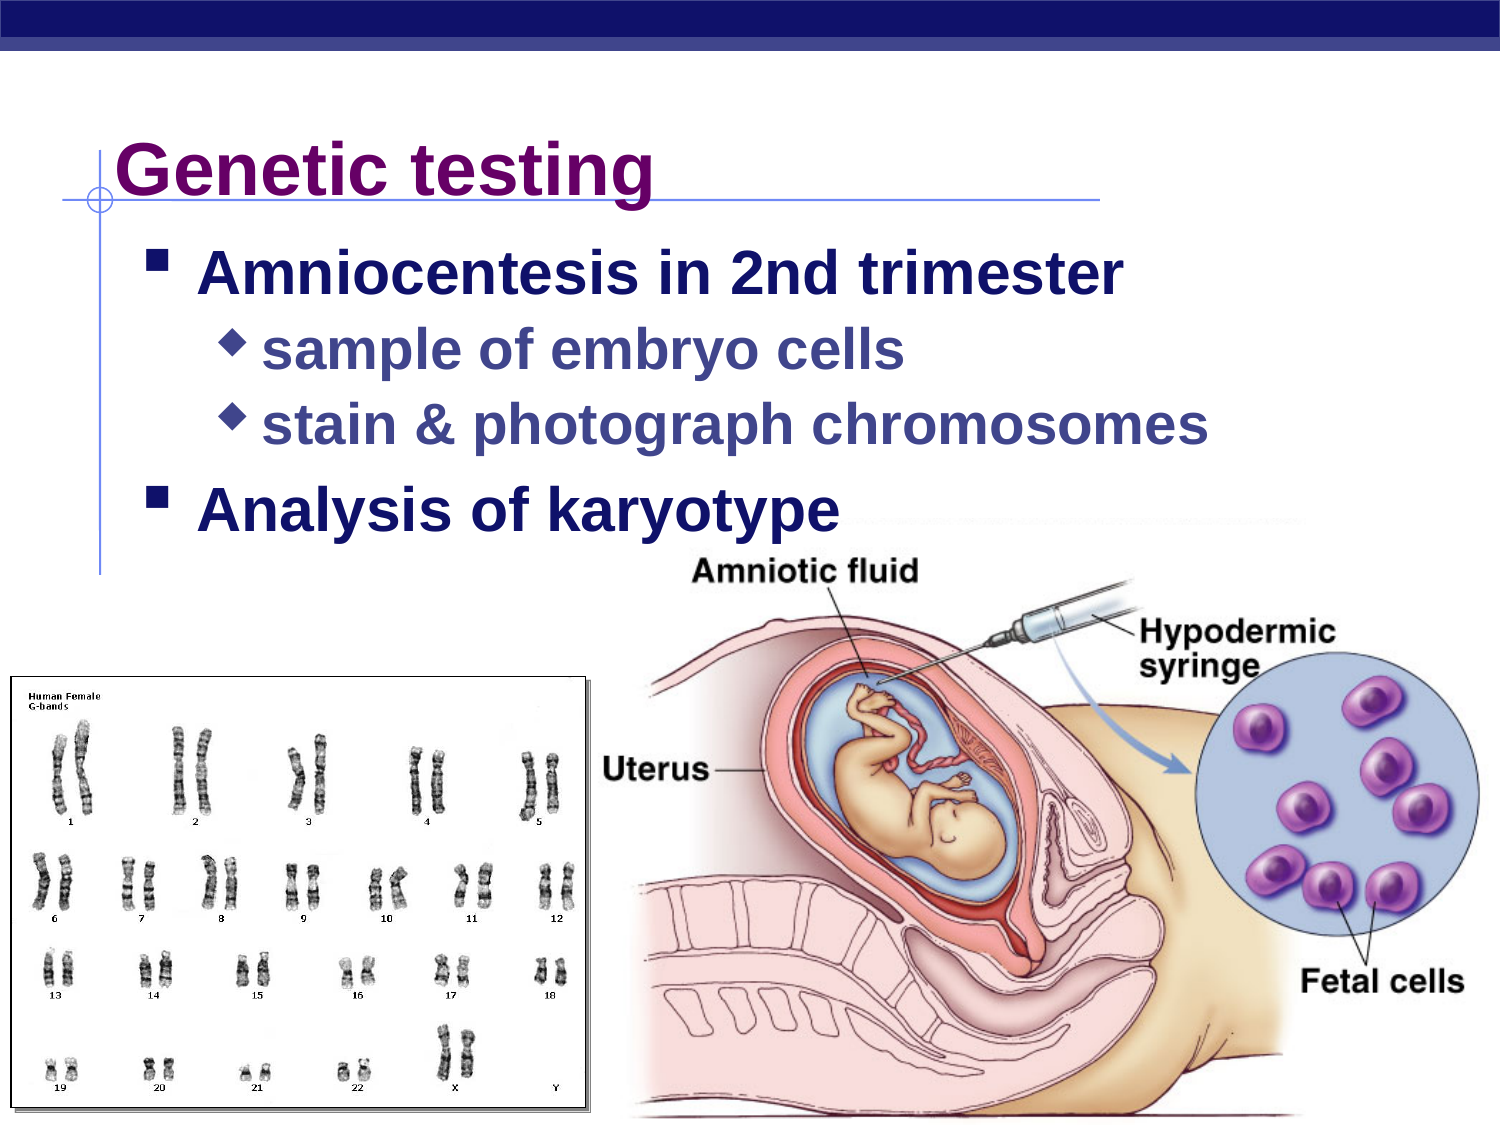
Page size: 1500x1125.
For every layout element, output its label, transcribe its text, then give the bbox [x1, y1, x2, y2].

picture [11, 676, 585, 1107]
title Genetic testing [99, 112, 1375, 238]
picture [587, 518, 1500, 1125]
list Amniocentesis in 2nd trimester sample of embryo cells stain & photograph chromosomes Analysis of karyotype [125, 224, 1438, 640]
